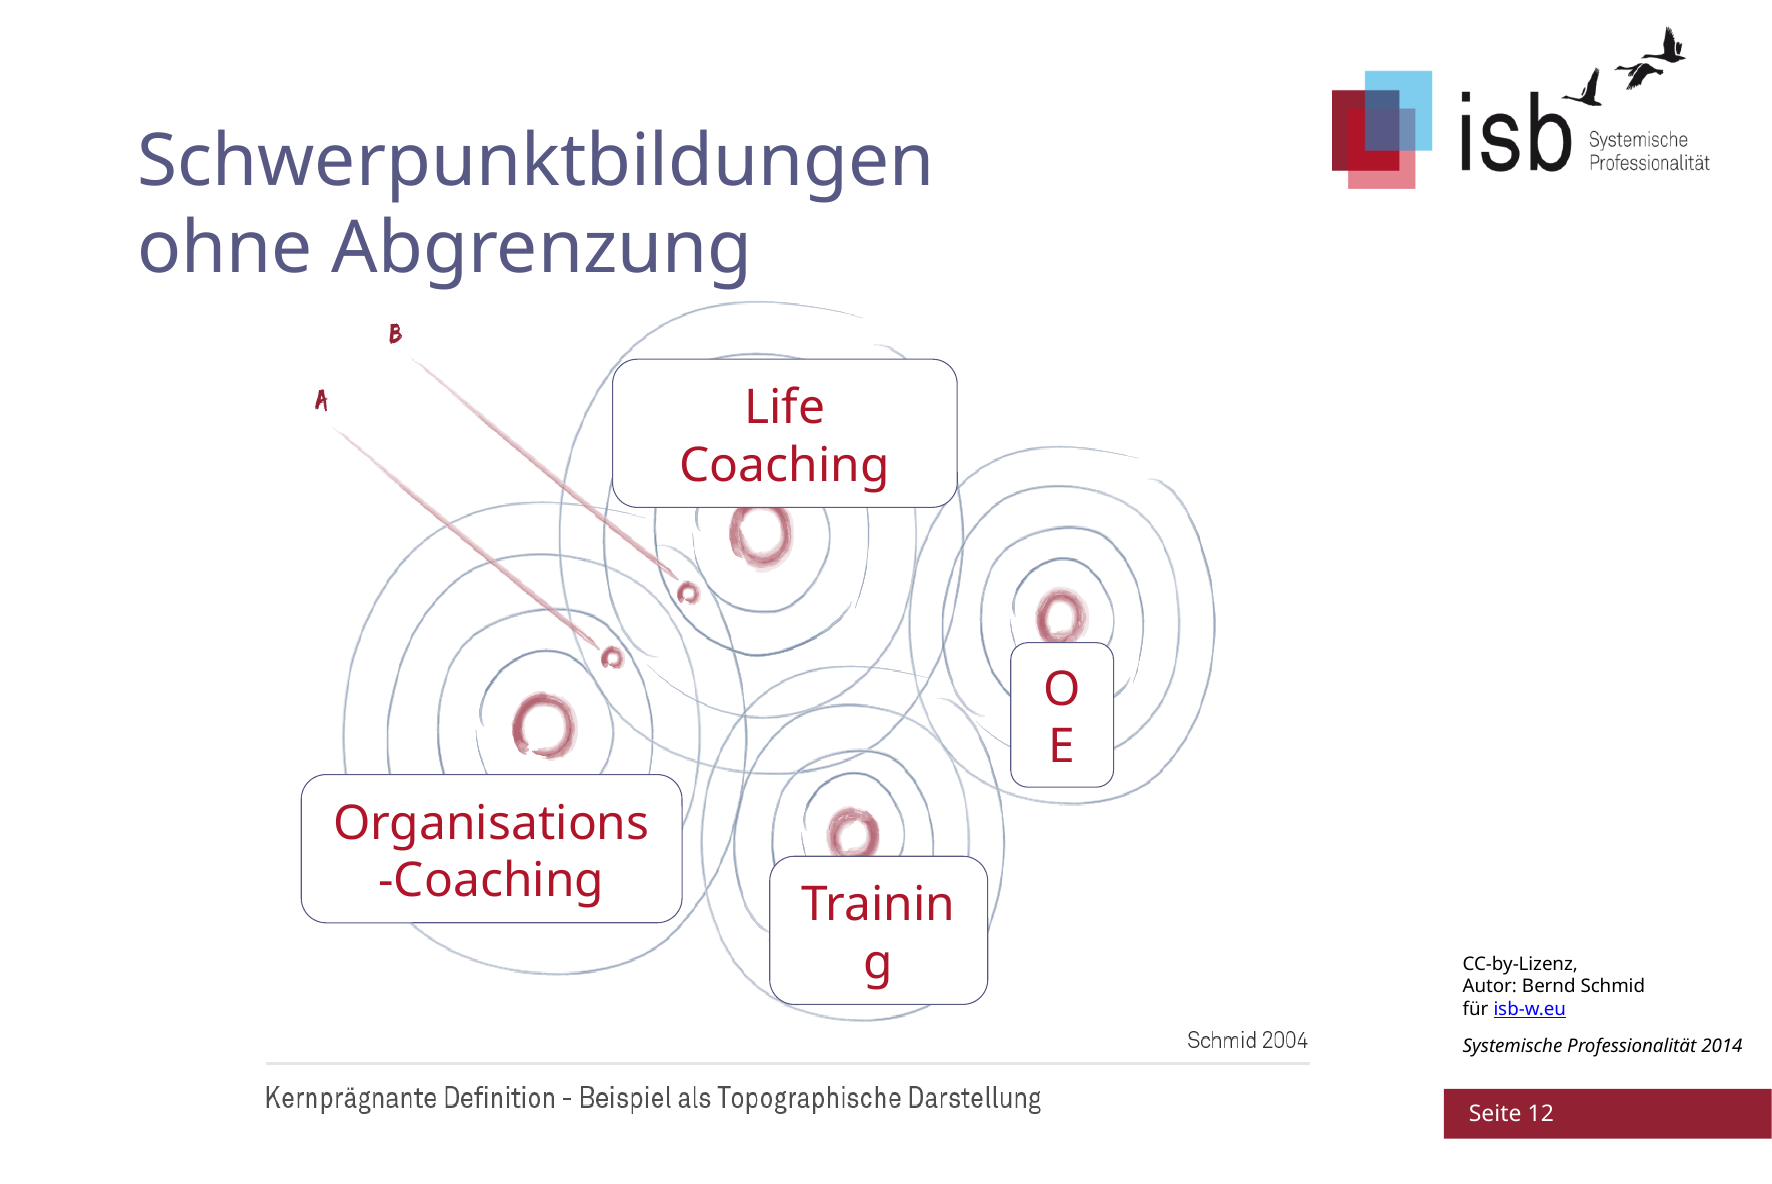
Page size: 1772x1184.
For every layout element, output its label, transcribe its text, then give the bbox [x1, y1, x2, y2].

slide_number Seite 12 [1443, 1088, 1772, 1139]
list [226, 260, 1336, 1139]
title Schwerpunktbildungen ohne Abgrenzung [118, 94, 1444, 393]
picture [1332, 20, 1725, 194]
